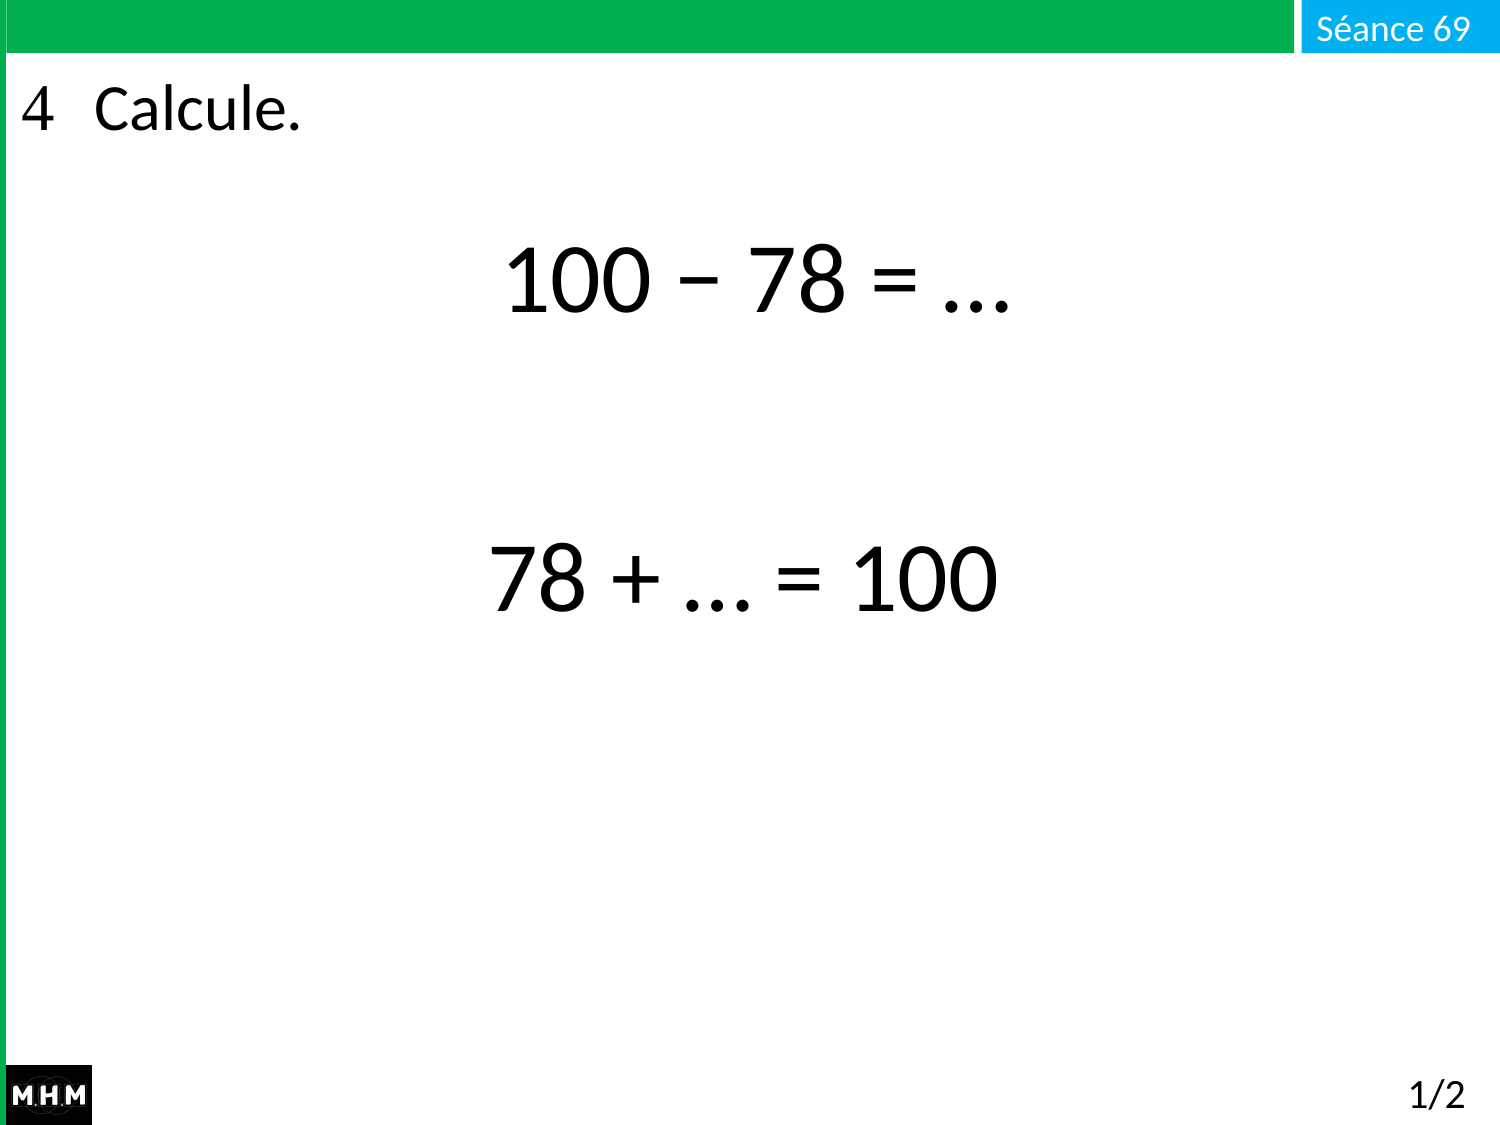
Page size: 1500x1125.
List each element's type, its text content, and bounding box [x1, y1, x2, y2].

list 1/2 [1373, 1064, 1500, 1125]
text_box 78 + … = 100 [352, 504, 1135, 639]
text_box 100 − 78 = … [365, 205, 1147, 340]
picture [6, 1065, 92, 1125]
title Calcule. [79, 65, 1374, 153]
